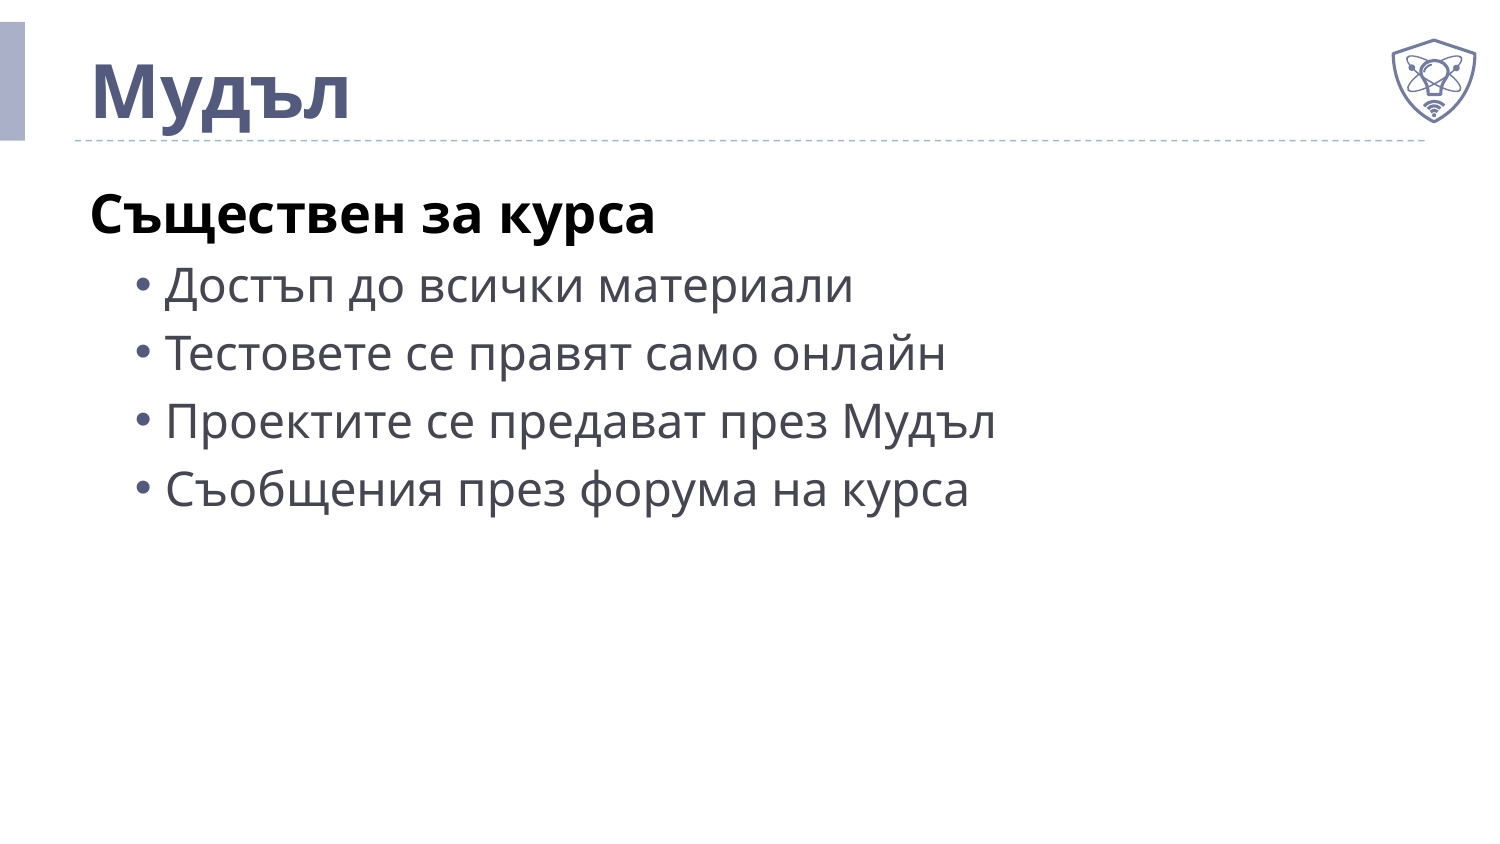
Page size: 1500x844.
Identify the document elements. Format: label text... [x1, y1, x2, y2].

title Мудъл [75, 18, 1475, 141]
list Съществен за курса Достъп до всички материали Тестовете се правят само онлайн Проектите се предават през Мудъл Съобщения през форума на курса [75, 171, 1475, 835]
